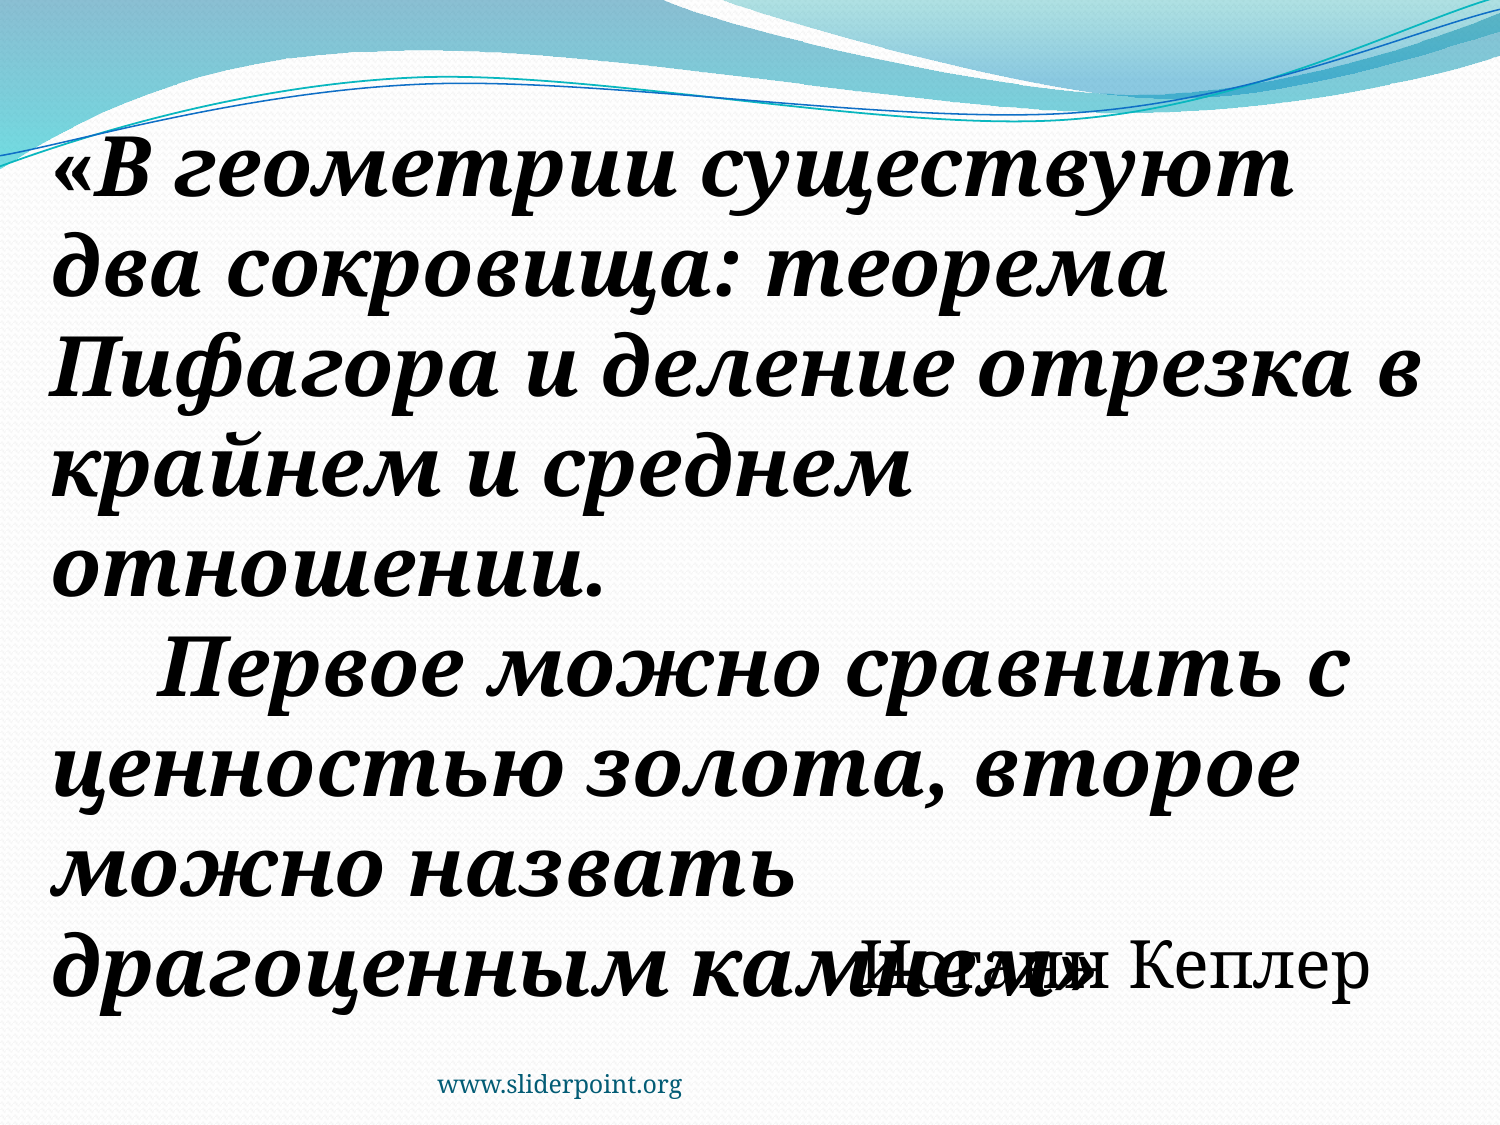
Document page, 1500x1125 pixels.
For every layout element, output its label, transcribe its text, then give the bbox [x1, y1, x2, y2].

text_box «В геометрии существуют два сокровища: теорема Пифагора и деление отрезка в крайнем и среднем отношении. Первое можно сравнить с ценностью золота, второе можно назвать драгоценным камнем» [35, 105, 1442, 1125]
footer www.sliderpoint.org [437, 1042, 988, 1103]
text_box Иоганн Кеплер [844, 913, 1388, 1009]
